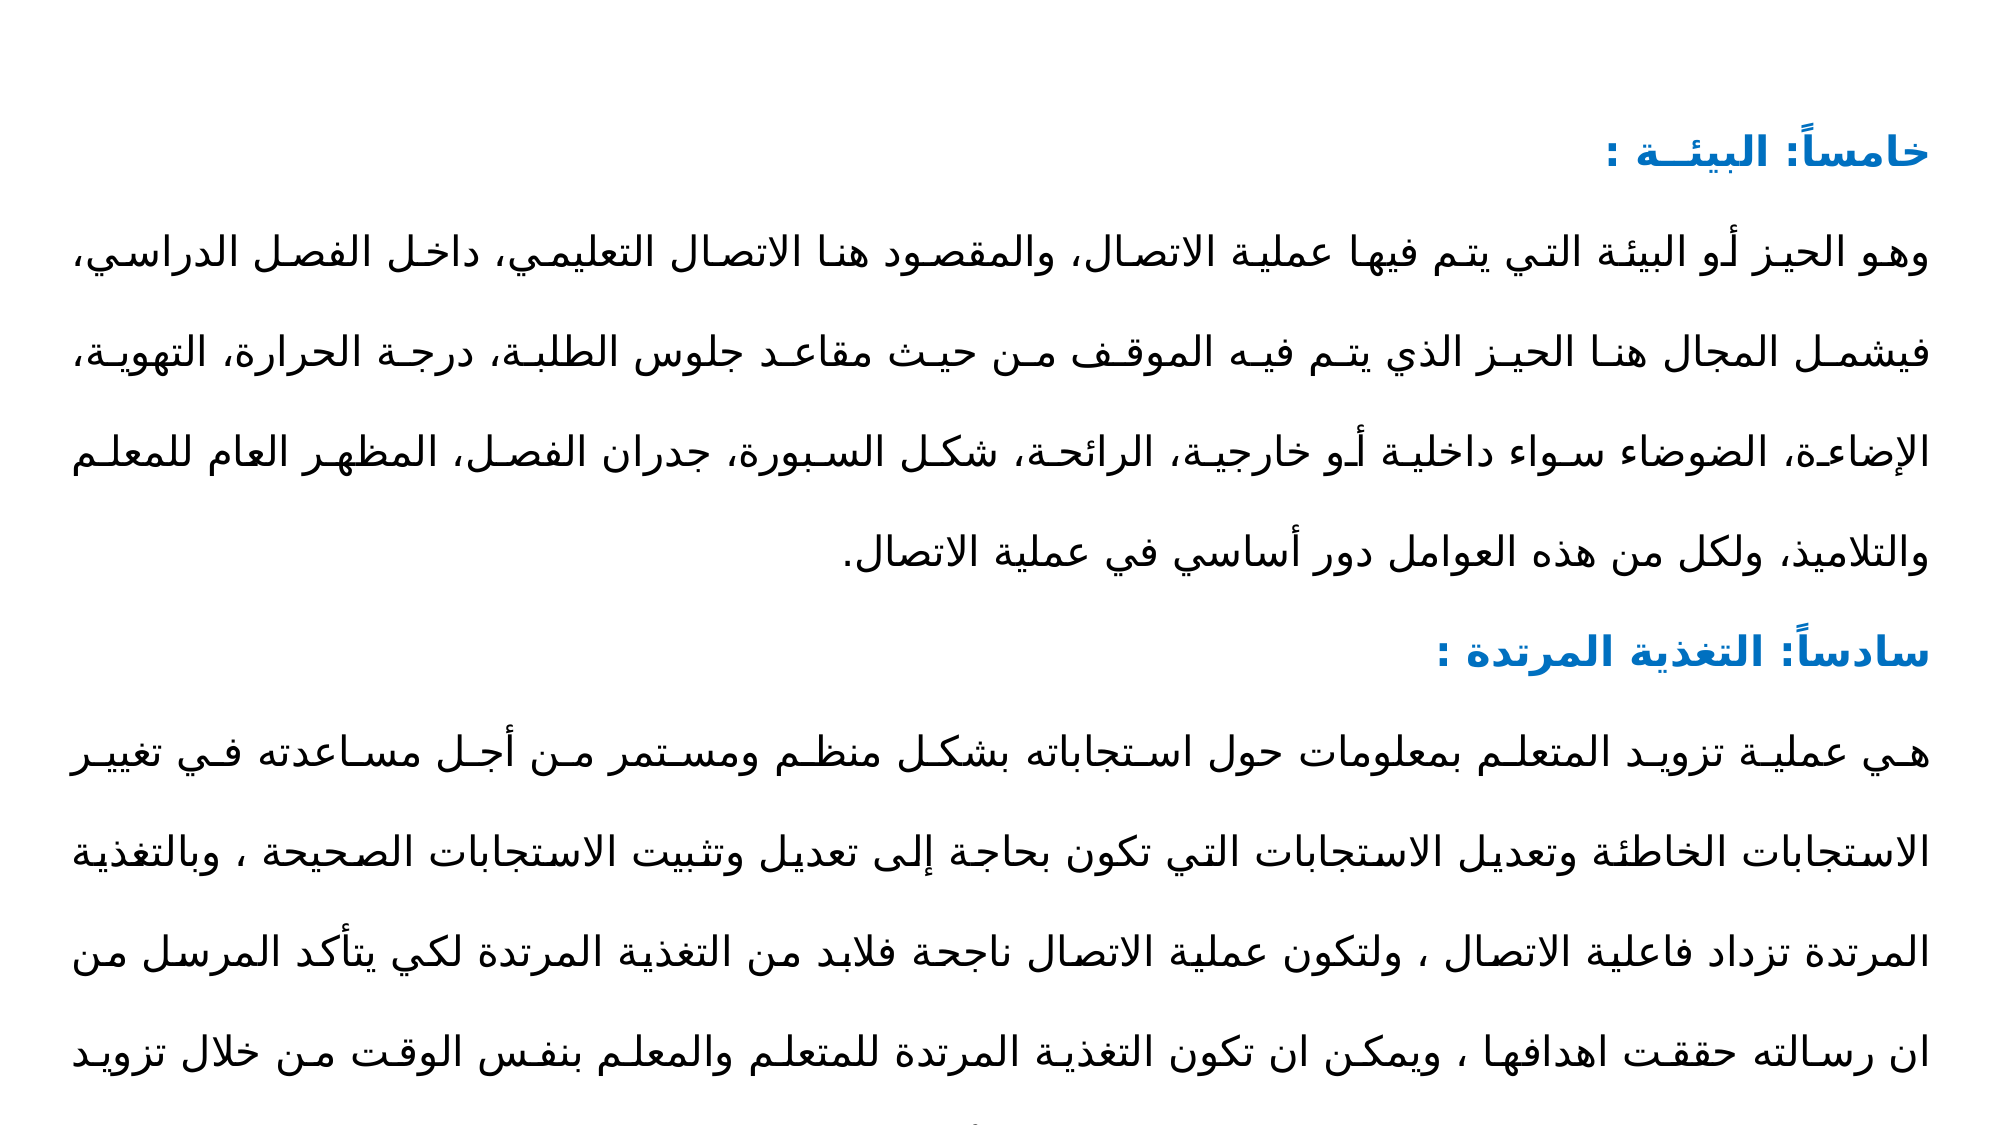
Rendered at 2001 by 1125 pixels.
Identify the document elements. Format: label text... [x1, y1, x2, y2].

text_box خامساً: البيئــة : وهو الحيز أو البيئة التي يتم فيها عملية الاتصال، والمقصود هنا الاتصال التعليمي، داخل الفصل الدراسي، فيشمل المجال هنا الحيز الذي يتم فيه الموقف من حيث مقاعد جلوس الطلبة، درجة الحرارة، التهوية، الإضاءة، الضوضاء سواء داخلية أو خارجية، الرائحة، شكل السبورة، جدران الفصل، المظهر العام للمعلم والتلاميذ، ولكل من هذه العوامل دور أساسي في عملية الاتصال. سادساً: التغذية المرتدة : هي عملية تزويد المتعلم بمعلومات حول استجاباته بشكل منظم ومستمر من أجل مساعدته في تغيير الاستجابات الخاطئة وتعديل الاستجابات التي تكون بحاجة إلى تعديل وتثبيت الاستجابات الصحيحة ، وبالتغذية المرتدة تزداد فاعلية الاتصال ، ولتكون عملية الاتصال ناجحة فلابد من التغذية المرتدة لكي يتأكد المرسل من ان رسالته حققت اهدافها ، ويمكن ان تكون التغذية المرتدة للمتعلم والمعلم بنفس الوقت من خلال تزويد المعلم بمعلومات عن مدى نجاح استراتيجيات وطرائق وأساليب التدريس المتبعة والمناهج الدراسية والوسائل التعليمية ومحتويات البيئة التعليمية في تحقيق الأهداف المرسومة . [56, 67, 1946, 1125]
